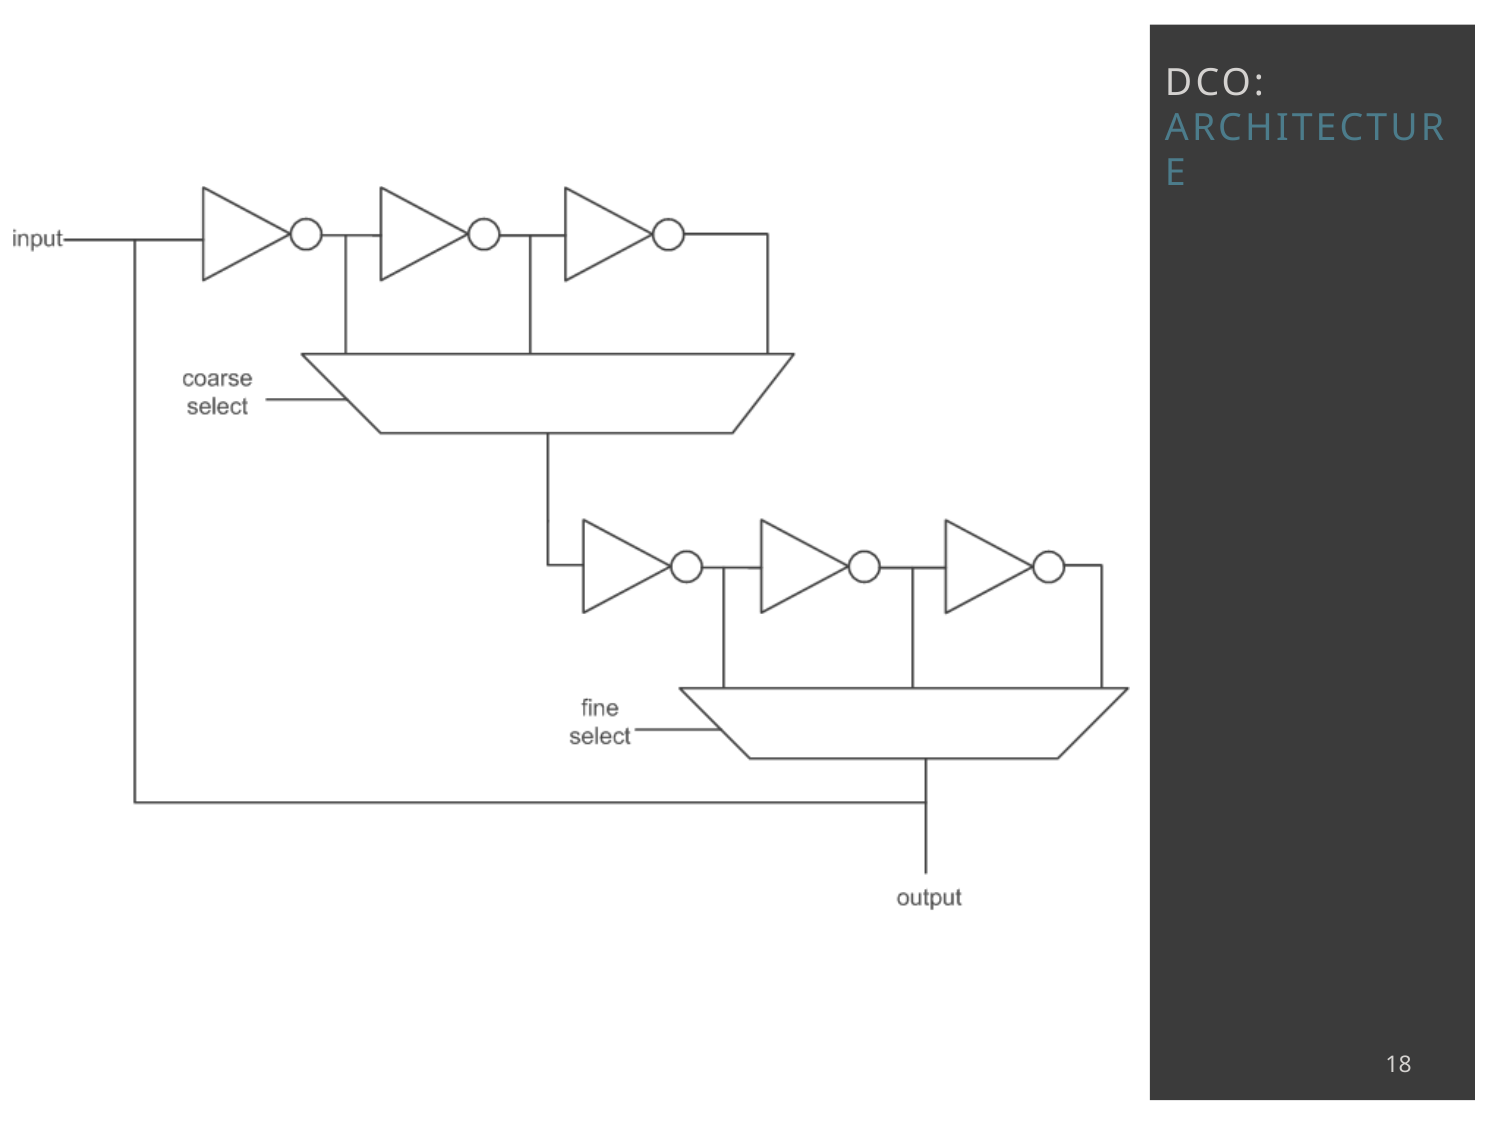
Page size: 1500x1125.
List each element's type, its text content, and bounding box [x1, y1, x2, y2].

slide_number 18 [1349, 1041, 1448, 1089]
picture [12, 185, 1130, 913]
title DCO: ARCHITECTURE [1149, 75, 1475, 200]
